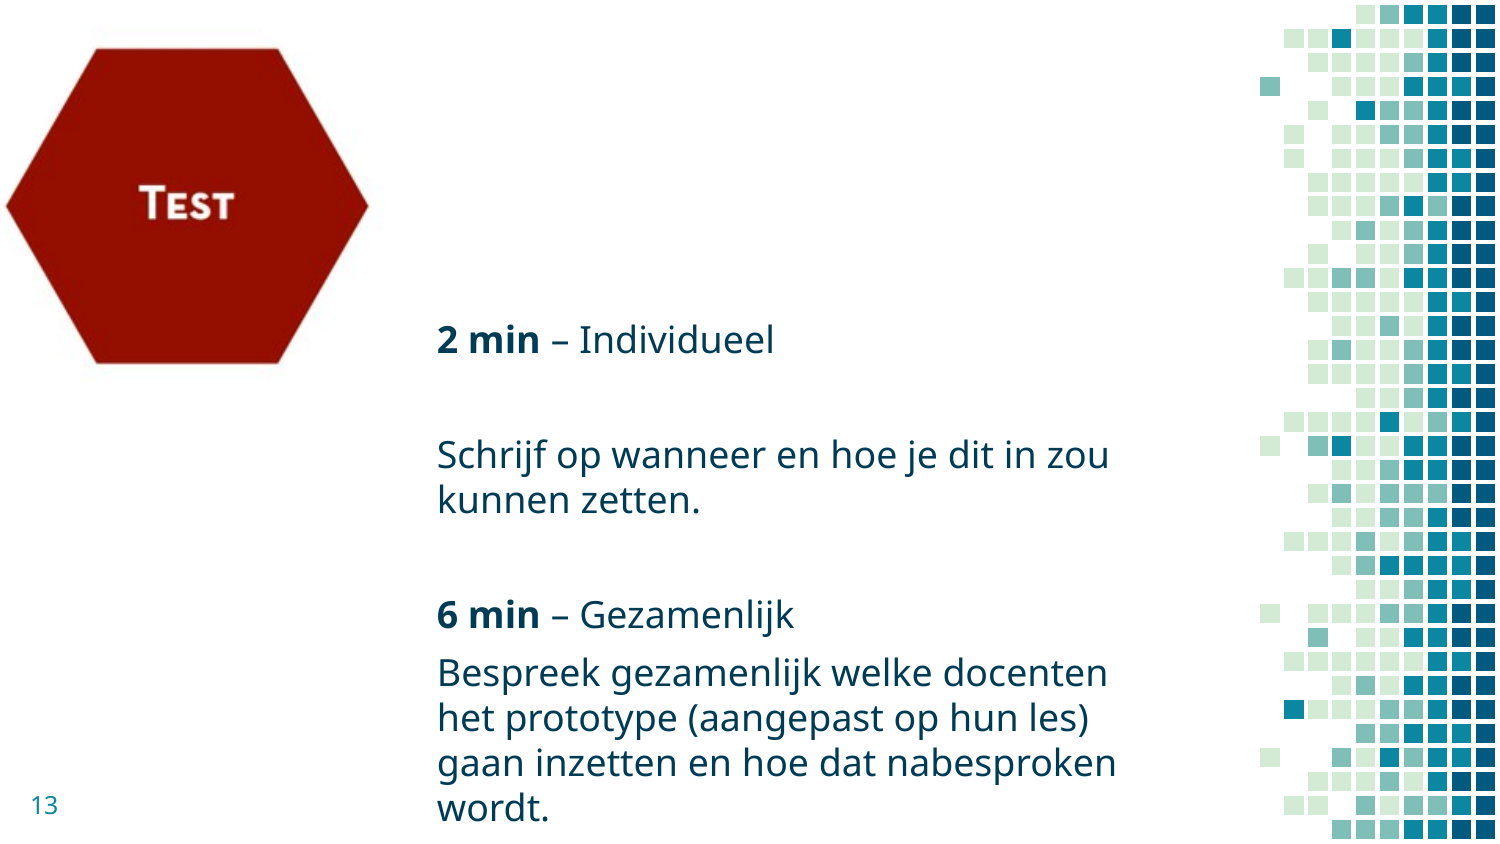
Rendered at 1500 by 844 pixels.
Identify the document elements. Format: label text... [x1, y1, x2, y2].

slide_number 13 [15, 774, 105, 839]
list 2 min – Individueel Schrijf op wanneer en hoe je dit in zou kunnen zetten. 6 min – Gezamenlijk Bespreek gezamenlijk welke docenten het prototype (aangepast op hun les) gaan inzetten en hoe dat nabesproken wordt. [421, 301, 1160, 431]
picture [0, 0, 401, 399]
